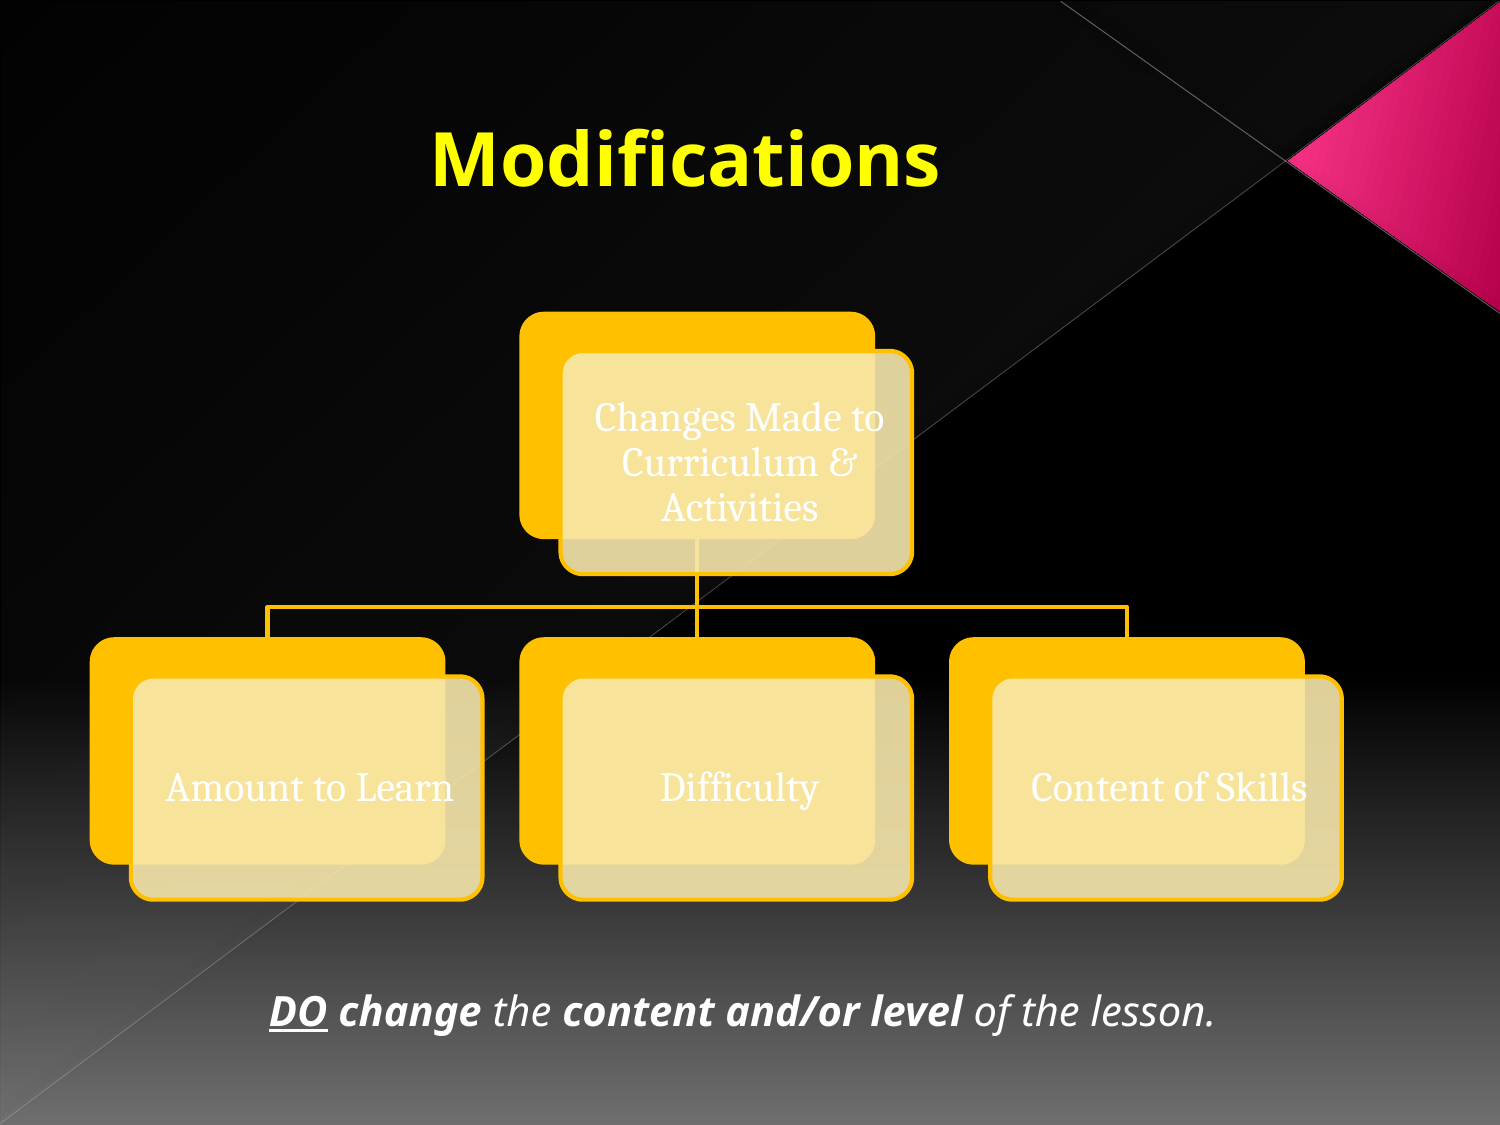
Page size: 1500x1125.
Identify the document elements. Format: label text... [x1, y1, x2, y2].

title Modifications [91, 44, 1280, 223]
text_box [91, 236, 1343, 978]
text_box DO change the content and/or level of the lesson. [254, 979, 1308, 1042]
